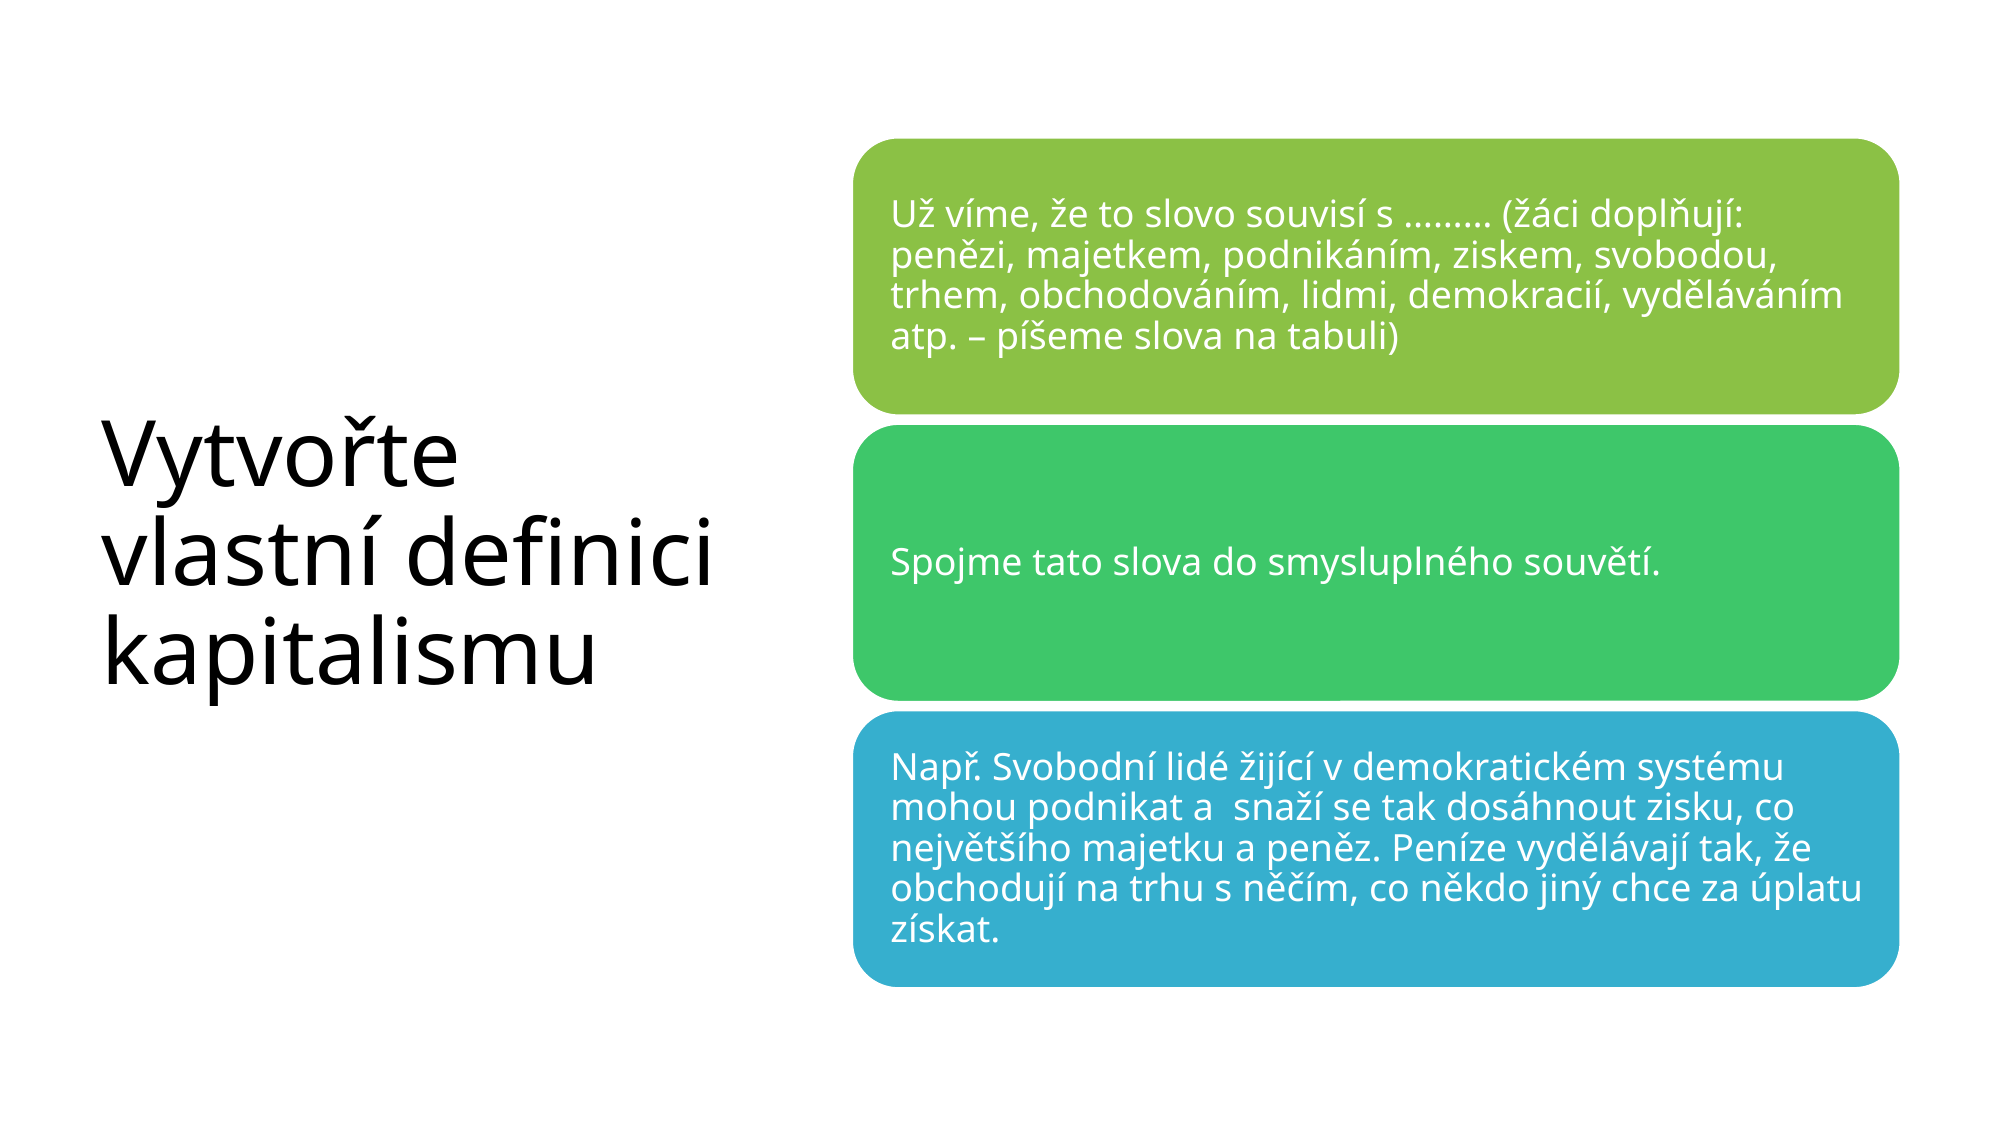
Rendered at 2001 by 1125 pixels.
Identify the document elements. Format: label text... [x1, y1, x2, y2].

title Vytvořte vlastní definici kapitalismu [86, 159, 818, 953]
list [852, 132, 1901, 994]
